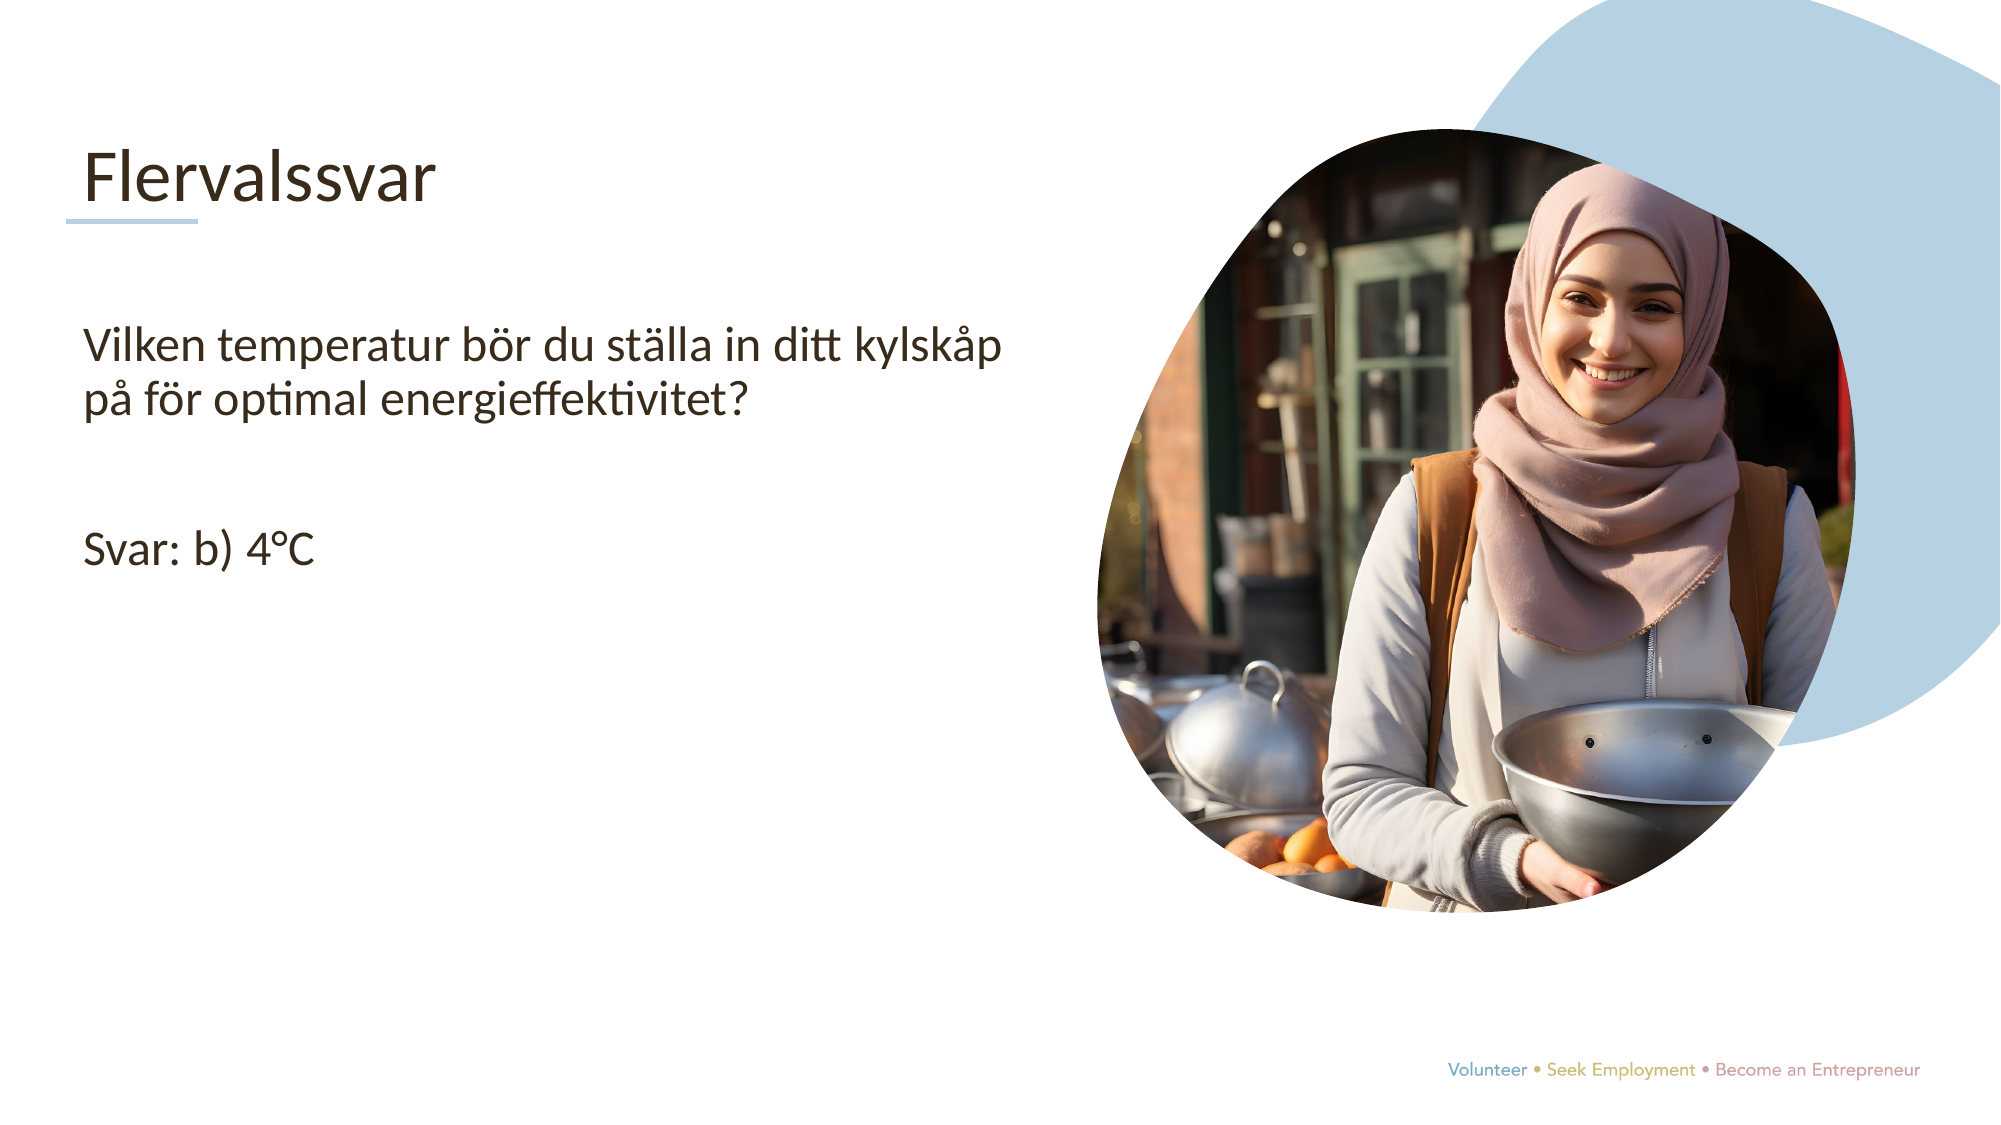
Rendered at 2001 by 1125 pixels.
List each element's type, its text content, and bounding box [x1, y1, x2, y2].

picture [1418, 1046, 1971, 1103]
text_box Vilken temperatur bör du ställa in ditt kylskåp på för optimal energieffektivitet? Svar: b) 4°C [68, 311, 1035, 1071]
text_box Flervalssvar [68, 129, 903, 356]
picture [1097, 129, 1856, 913]
